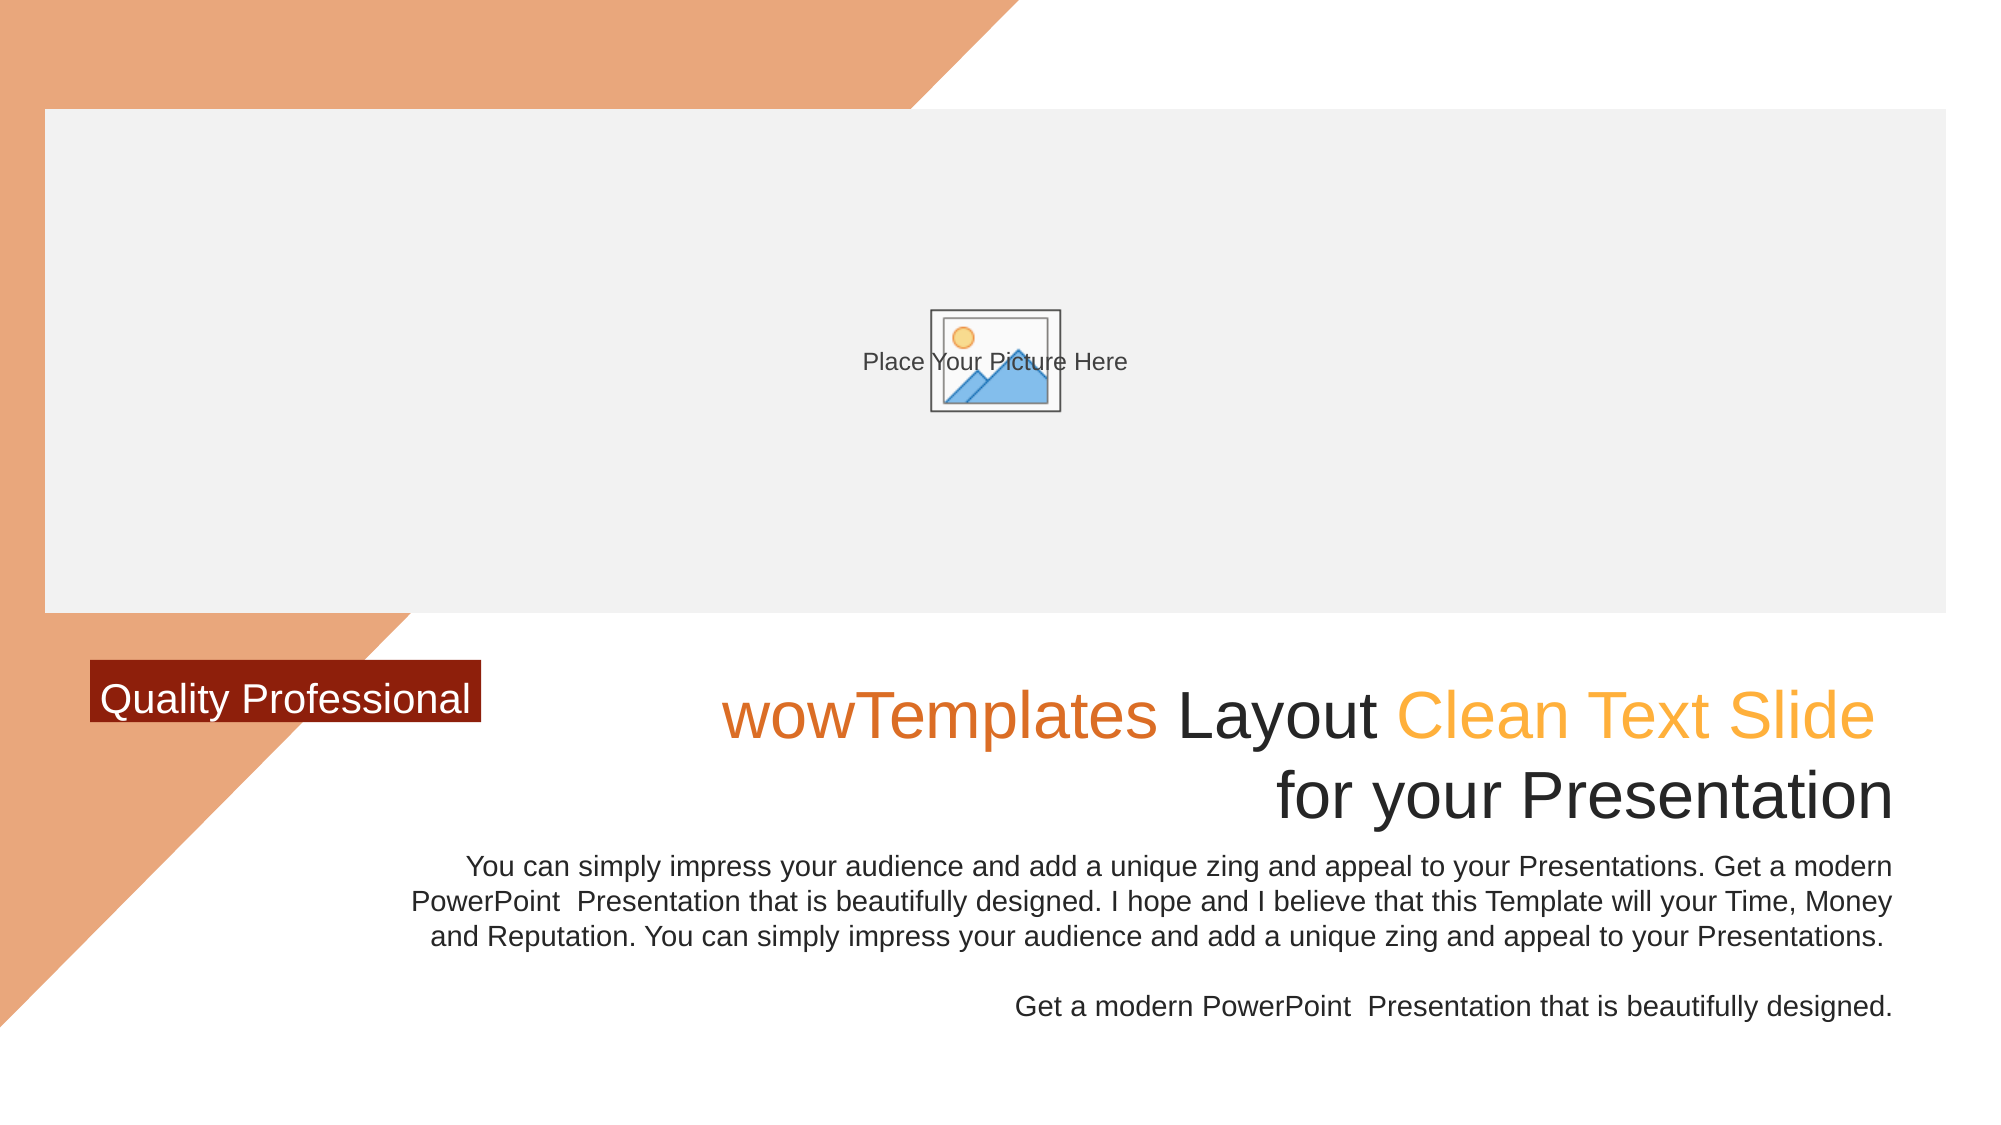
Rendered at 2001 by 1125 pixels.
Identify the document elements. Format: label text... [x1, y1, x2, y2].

text_box Quality Professional [90, 659, 482, 723]
text_box You can simply impress your audience and add a unique zing and appeal to your Presentations. Get a modern PowerPoint Presentation that is beautifully designed. I hope and I believe that this Template will your Time, Money and Reputation. You can simply impress your audience and add a unique zing and appeal to your Presentations. Get a modern PowerPoint Presentation that is beautifully designed. [382, 840, 1910, 1030]
text_box wowTemplates Layout Clean Text Slide for your Presentation [583, 664, 1910, 840]
picture [45, 109, 1947, 613]
